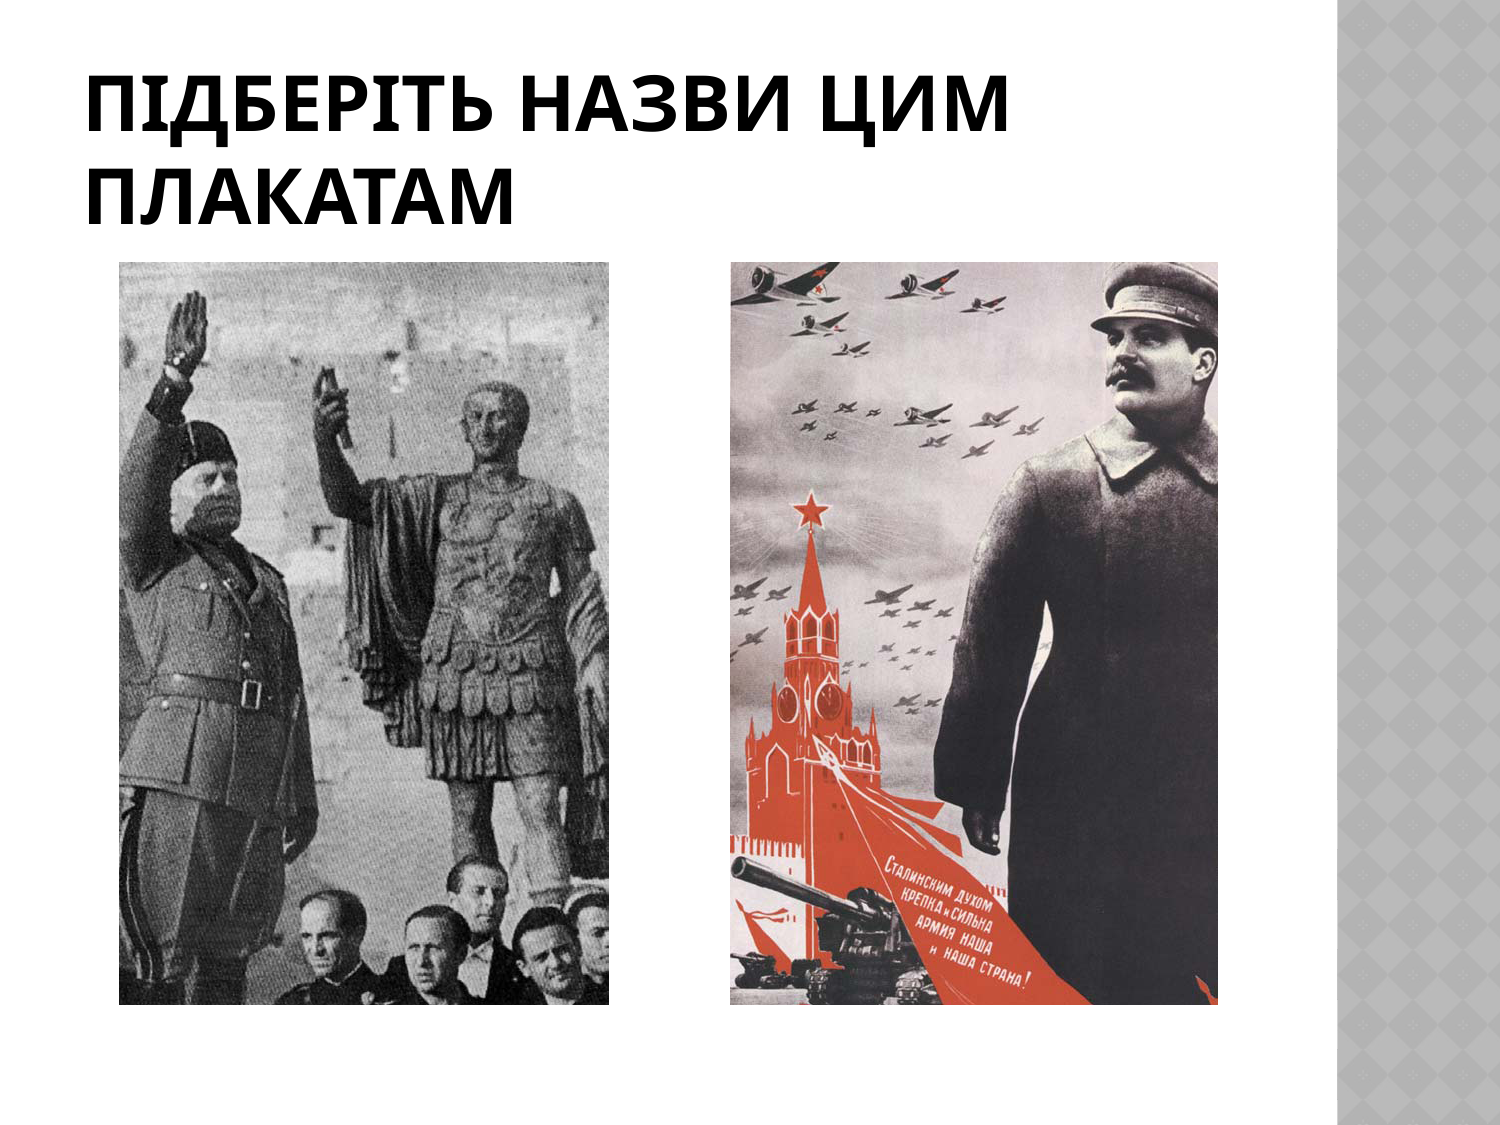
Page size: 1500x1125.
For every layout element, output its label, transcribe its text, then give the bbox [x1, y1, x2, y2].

title Підберіть назви цим плакатам [75, 52, 1263, 240]
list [730, 261, 1219, 1006]
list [119, 261, 609, 1006]
